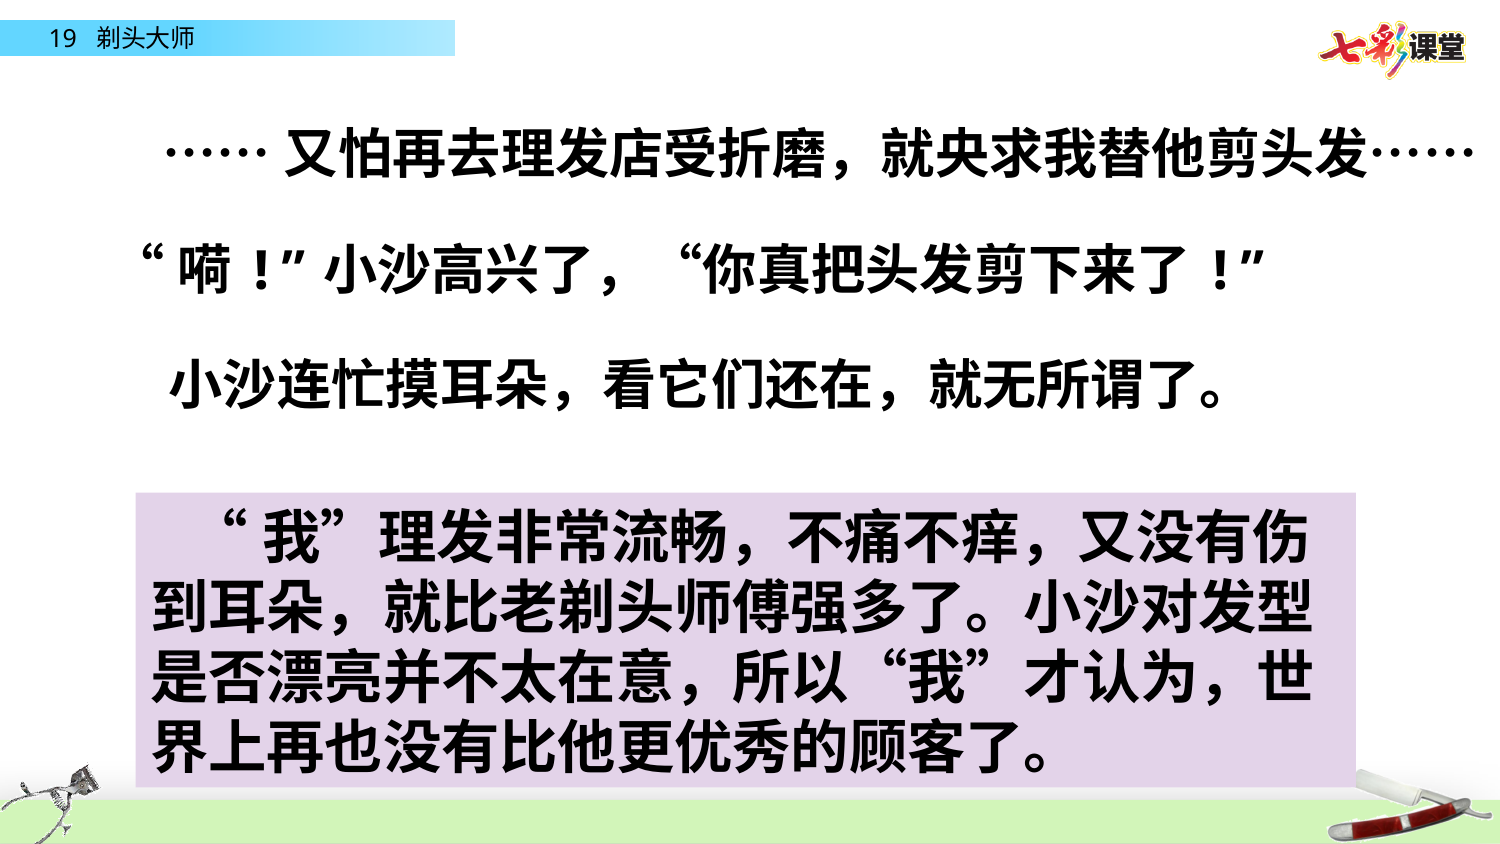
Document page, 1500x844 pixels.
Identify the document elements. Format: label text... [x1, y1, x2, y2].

picture [0, 730, 122, 844]
text_box ……又怕再去理发店受折磨，就央求我替他剪头发…… [135, 112, 1500, 193]
text_box “我”理发非常流畅，不痛不痒，又没有伤到耳朵，就比老剃头师傅强多了。小沙对发型是否漂亮并不太在意，所以“我”才认为，世界上再也没有比他更优秀的顾客了。 [135, 492, 1356, 788]
text_box “嗬!”小沙高兴了，“你真把头发剪下来了!” [59, 228, 1285, 308]
text_box 小沙连忙摸耳朵，看它们还在，就无所谓了。 [128, 342, 1432, 423]
picture [1316, 20, 1468, 80]
picture [1308, 732, 1499, 844]
